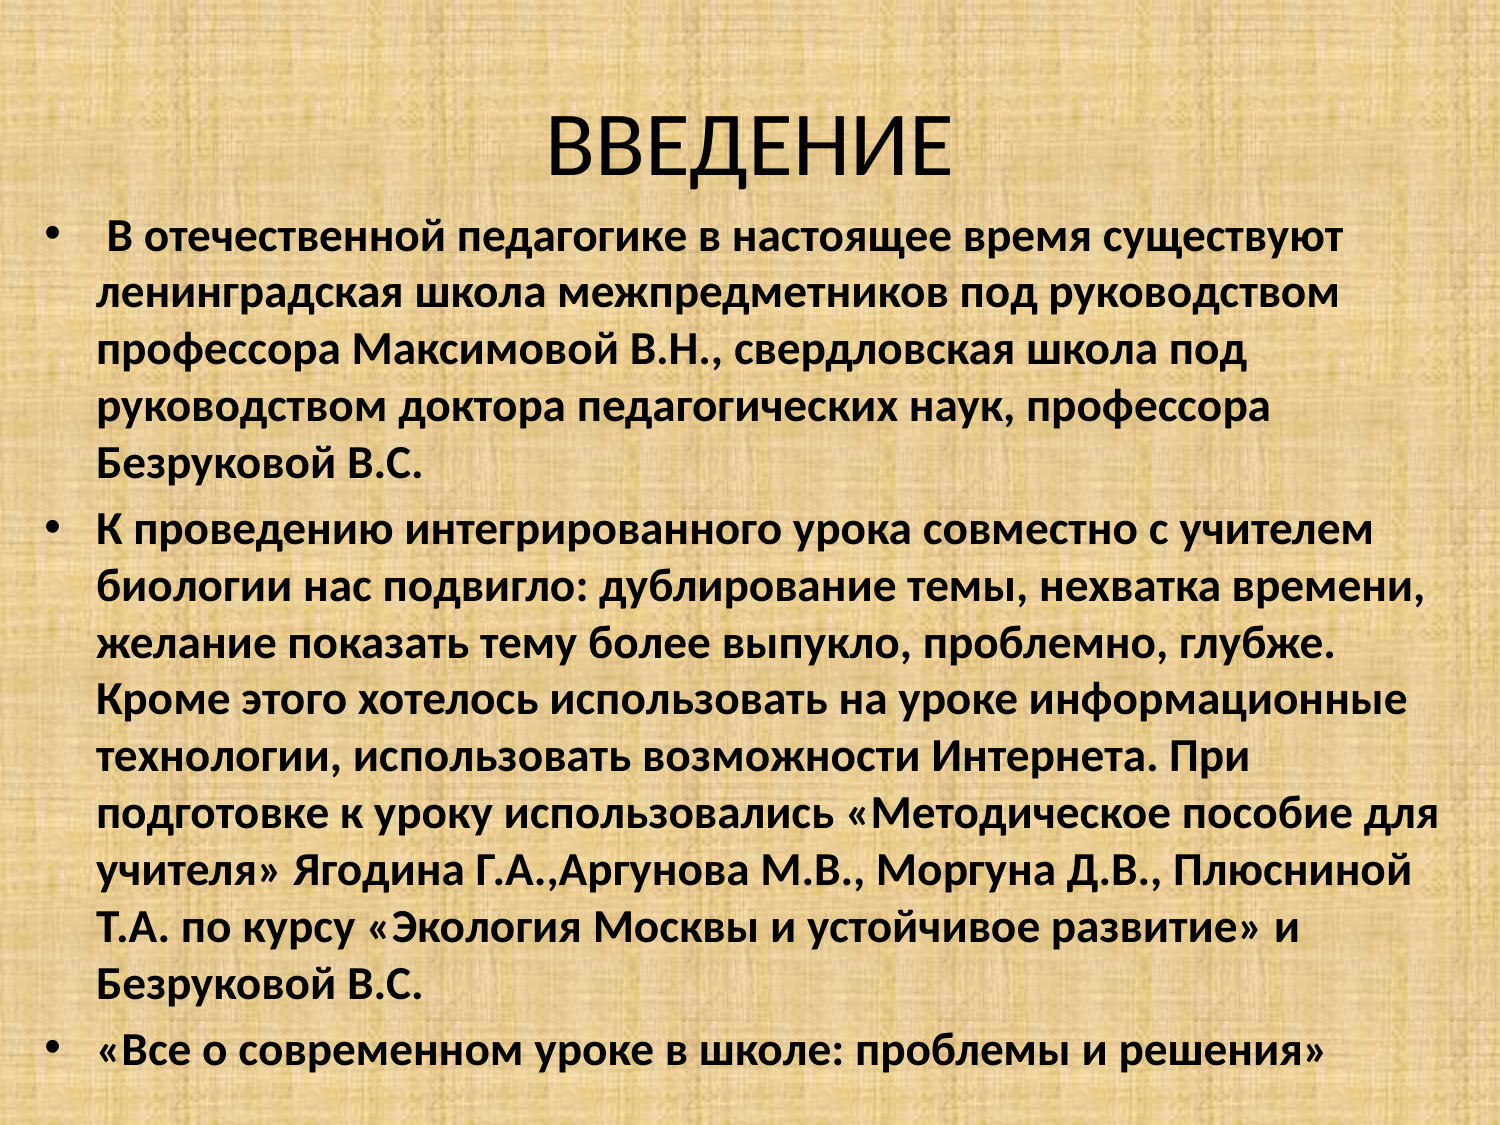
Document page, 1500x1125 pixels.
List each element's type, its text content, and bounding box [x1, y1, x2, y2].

picture [0, 0, 1500, 1125]
title ВВЕДЕНИЕ [75, 45, 1425, 196]
list В отечественной педагогике в настоящее время существуют ленинградская школа межпредметников под руководством профессора Максимовой В.Н., свердловская школа под руководством доктора педагогических наук, профессора Безруковой В.С. К проведению интегрированного урока совместно с учителем биологии нас подвигло: дублирование темы, нехватка времени, желание показать тему более выпукло, проблемно, глубже. Кроме этого хотелось использовать на уроке информационные технологии, использовать возможности Интернета. При подготовке к уроку использовались «Методическое пособие для учителя» Ягодина Г.А.,Аргунова М.В., Моргуна Д.В., Плюсниной Т.А. по курсу «Экология Москвы и устойчивое развитие» и Безруковой В.С. «Все о современном уроке в школе: проблемы и решения» [29, 196, 1483, 1106]
